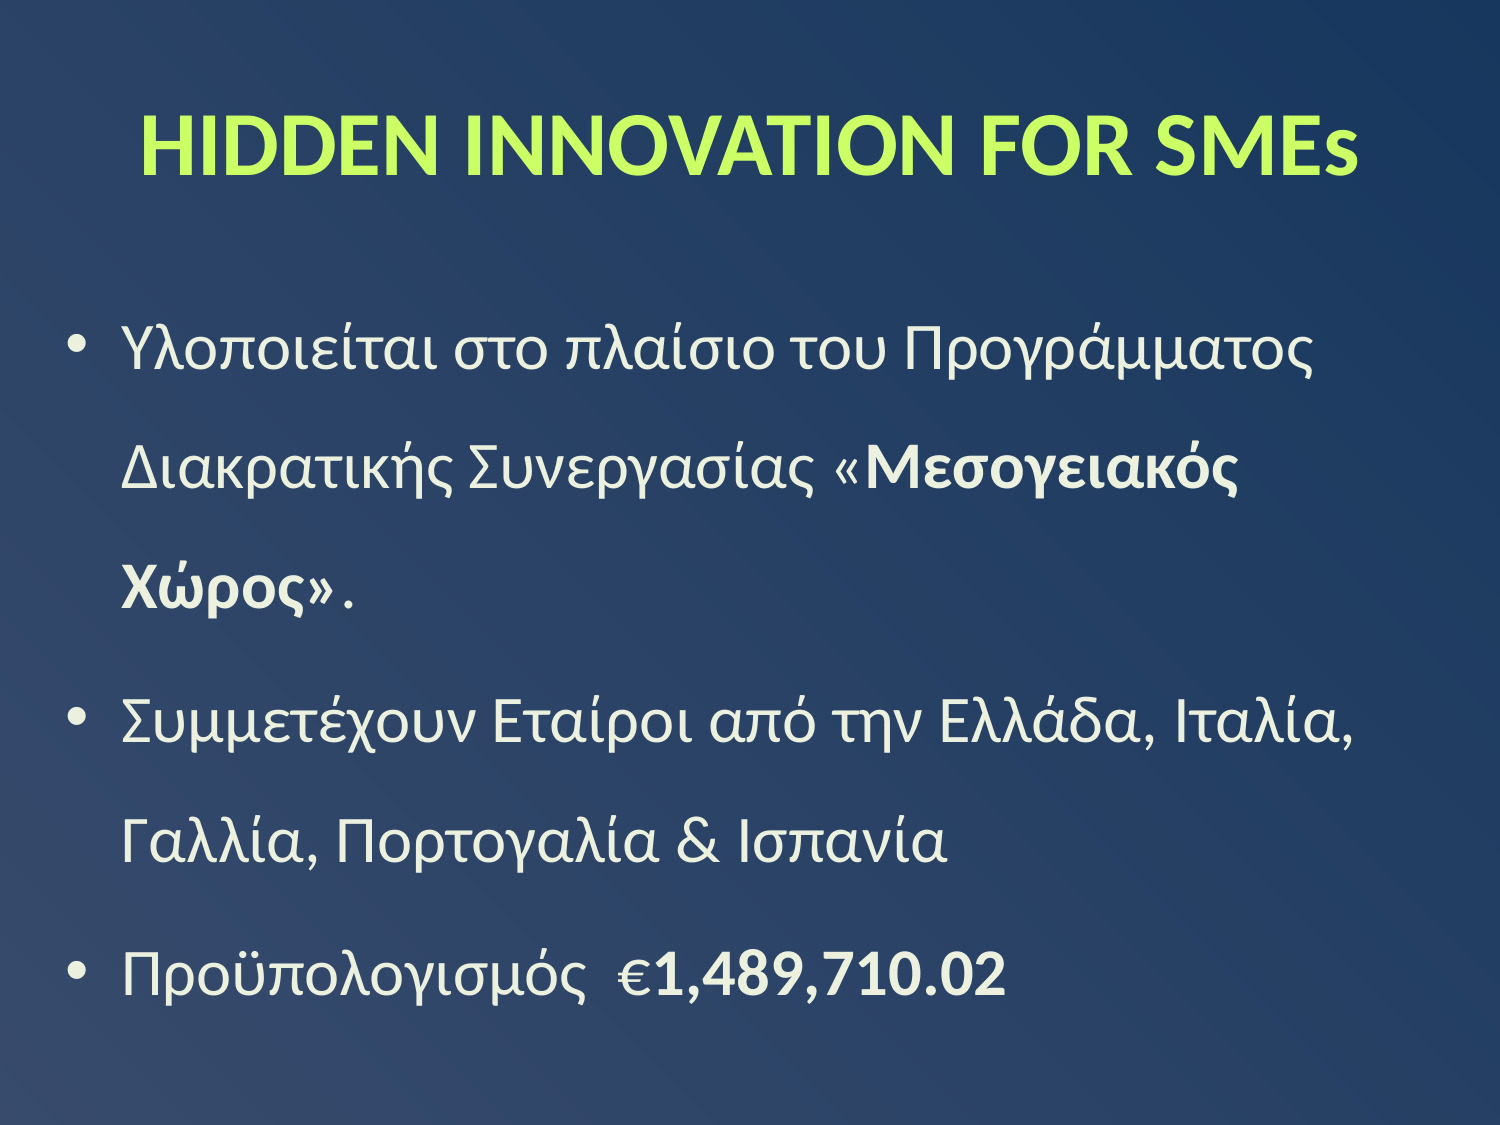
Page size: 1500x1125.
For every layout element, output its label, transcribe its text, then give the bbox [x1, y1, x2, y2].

title HIDDEN INNOVATION FOR SMEs [75, 45, 1425, 233]
list Υλοποιείται στο πλαίσιο του Προγράμματος Διακρατικής Συνεργασίας «Μεσογειακός Χώρος». Συμμετέχουν Εταίροι από την Ελλάδα, Ιταλία, Γαλλία, Πορτογαλία & Ισπανία Προϋπολογισμός €1,489,710.02 [50, 254, 1475, 1024]
